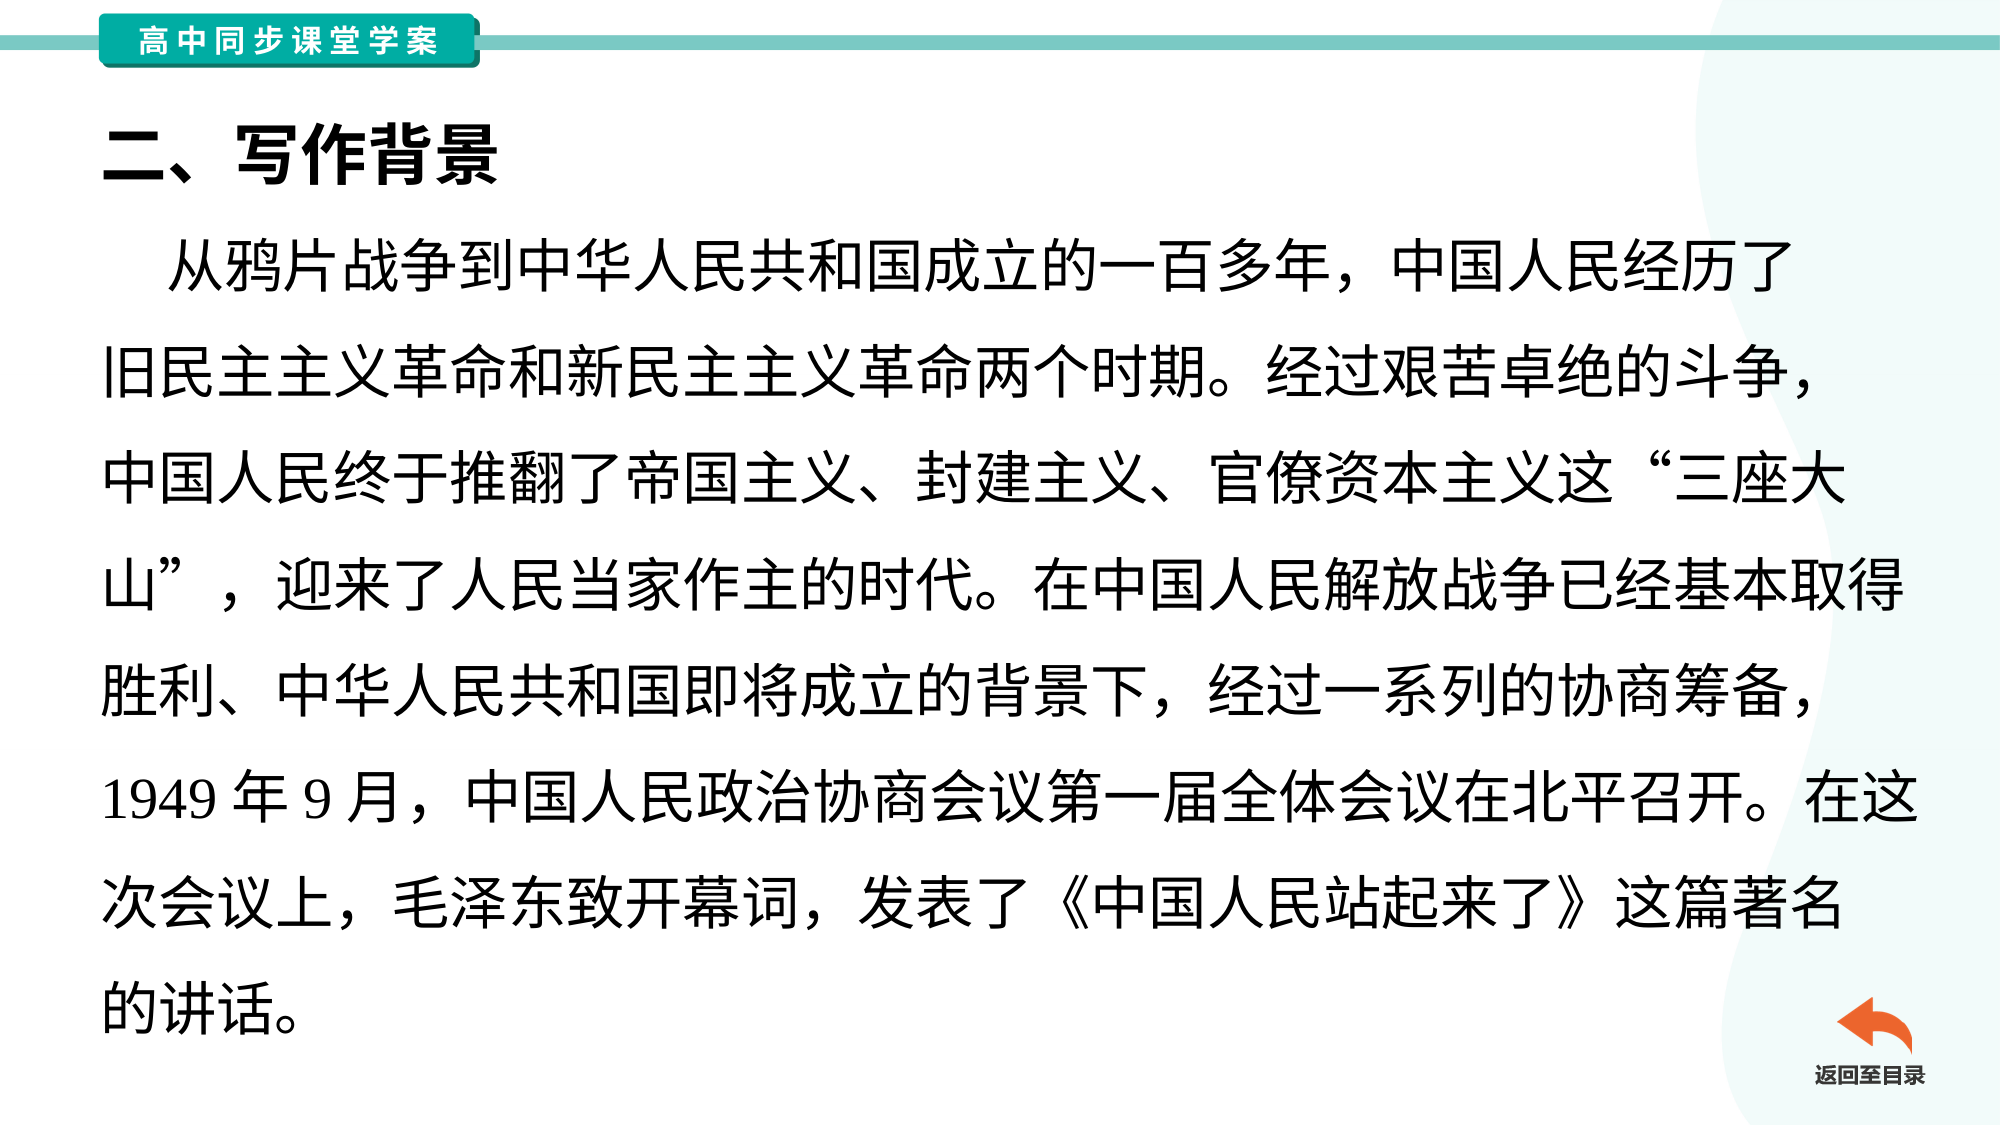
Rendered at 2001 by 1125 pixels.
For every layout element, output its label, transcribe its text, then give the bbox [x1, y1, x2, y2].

text_box 二、写作背景 [100, 76, 1899, 192]
picture [0, 0, 2000, 1125]
text_box 从鸦片战争到中华人民共和国成立的一百多年，中国人民经历了 旧民主主义革命和新民主主义革命两个时期。经过艰苦卓绝的斗争， 中国人民终于推翻了帝国主义、封建主义、官僚资本主义这“三座大 山”，迎来了人民当家作主的时代。在中国人民解放战争已经基本取得 胜利、中华人民共和国即将成立的背景下，经过一系列的协商筹备， 1949年9月，中国人民政治协商会议第一届全体会议在北平召开。在这 次会议上，毛泽东致开幕词，发表了《中国人民站起来了》这篇著名 的讲话。 [100, 192, 1899, 1043]
